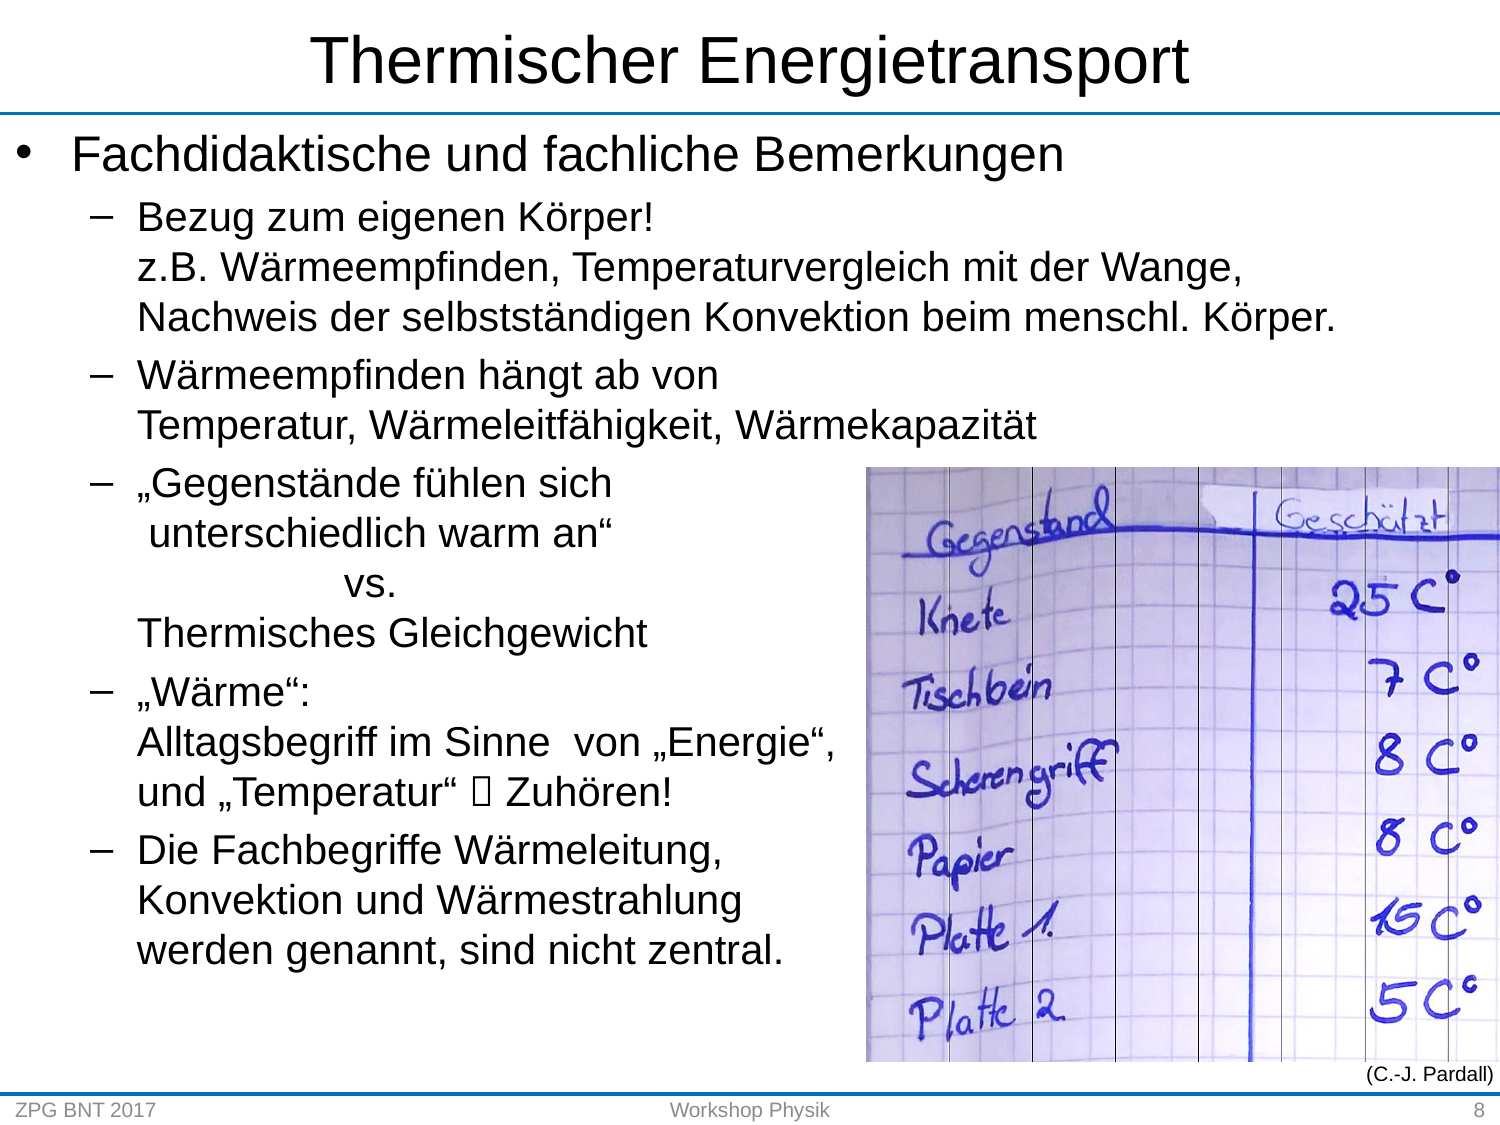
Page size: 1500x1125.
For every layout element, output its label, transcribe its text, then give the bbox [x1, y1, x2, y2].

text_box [866, 467, 1500, 1095]
slide_number ZPG BNT 2017 [0, 1094, 408, 1125]
list Fachdidaktische und fachliche Bemerkungen Bezug zum eigenen Körper! z.B. Wärmeempfinden, Temperaturvergleich mit der Wange, Nachweis der selbstständigen Konvektion beim menschl. Körper. Wärmeempfinden hängt ab von Temperatur, Wärmeleitfähigkeit, Wärmekapazität „Gegenstände fühlen sich unterschiedlich warm an“ vs. Thermisches Gleichgewicht „Wärme“: Alltagsbegriff im Sinne von „Energie“, und „Temperatur“  Zuhören! Die Fachbegriffe Wärmeleitung, Konvektion und Wärmestrahlung werden genannt, sind nicht zentral. [0, 113, 1500, 1094]
title Thermischer Energietransport [0, 0, 1500, 113]
footer Workshop Physik [512, 1094, 988, 1125]
slide_number 8 [1104, 1102, 1500, 1125]
